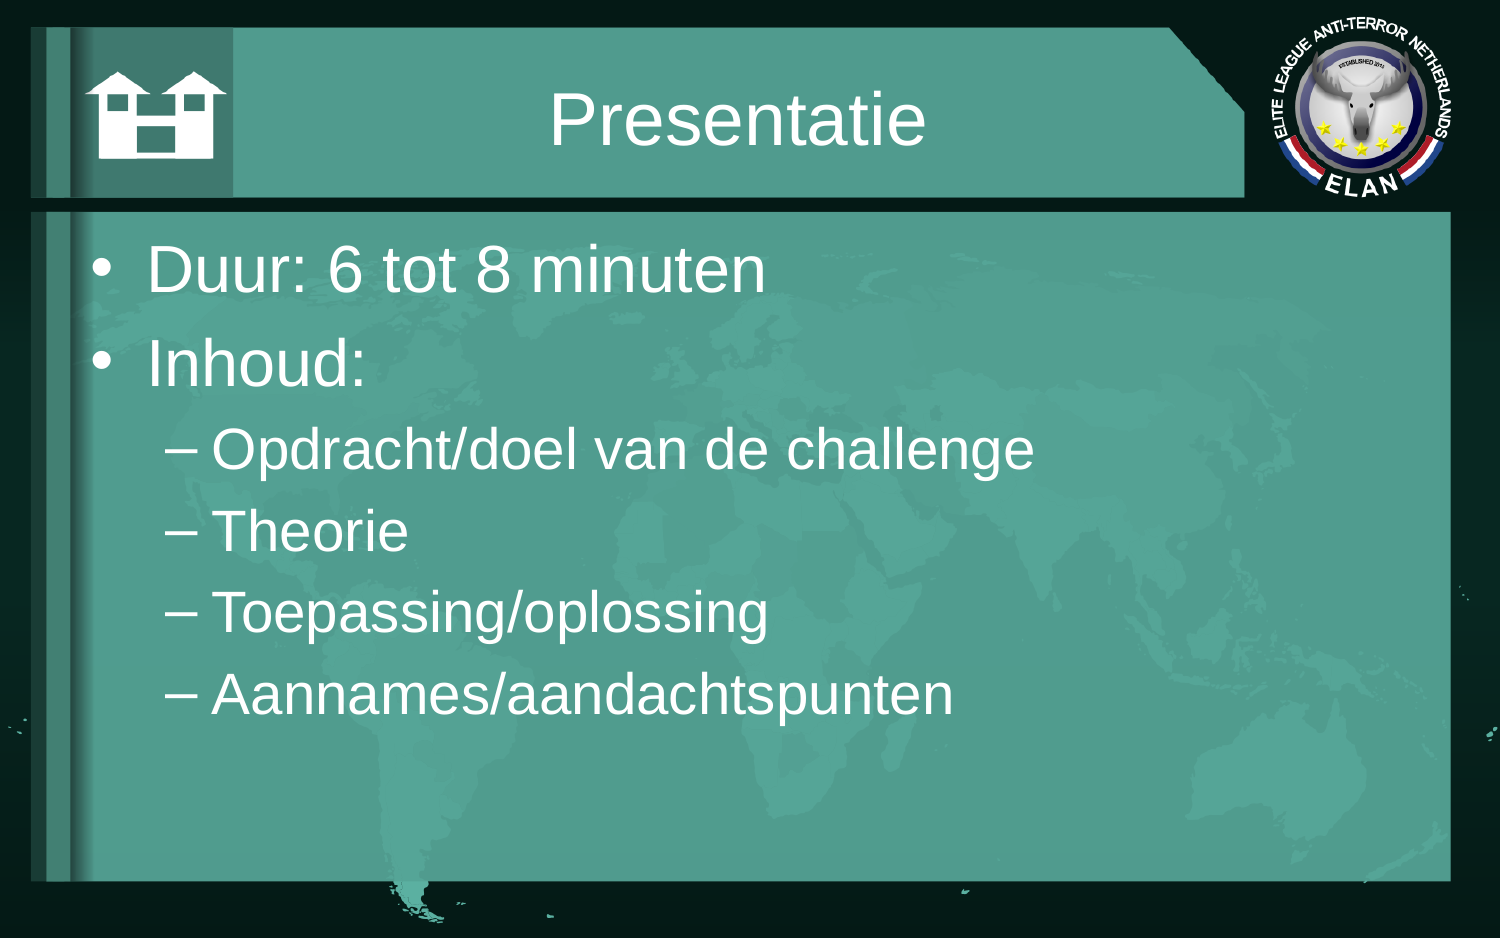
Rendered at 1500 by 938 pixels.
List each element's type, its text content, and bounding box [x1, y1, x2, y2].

picture [0, 0, 1500, 938]
title Presentatie [230, 37, 1247, 194]
list Duur: 6 tot 8 minuten Inhoud: Opdracht/doel van de challenge Theorie Toepassing/oplossing Aannames/aandachtspunten [75, 218, 1447, 838]
